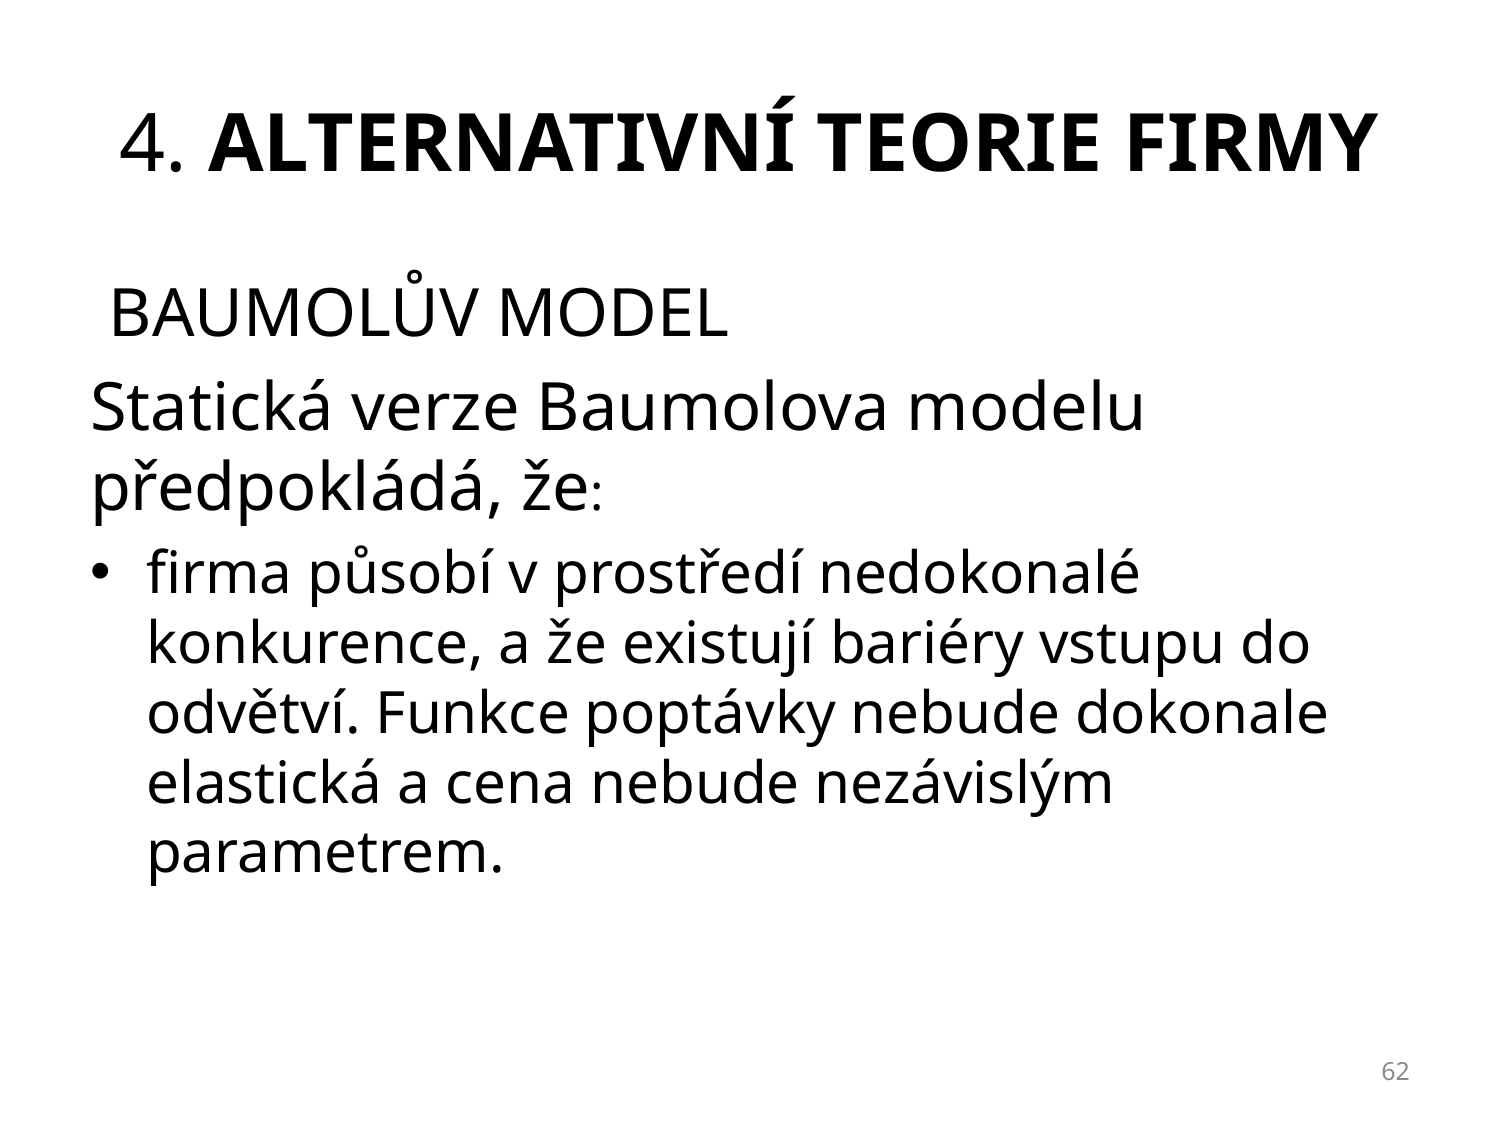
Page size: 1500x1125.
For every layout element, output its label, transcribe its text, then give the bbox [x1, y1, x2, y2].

list BAUMOLŮV MODEL Statická verze Baumolova modelu předpokládá, že: firma působí v prostředí nedokonalé konkurence, a že existují bariéry vstupu do odvětví. Funkce poptávky nebude dokonale elastická a cena nebude nezávislým parametrem. [75, 262, 1425, 1005]
slide_number 62 [1074, 1042, 1425, 1103]
title 4. ALTERNATIVNÍ TEORIE FIRMY [75, 45, 1425, 233]
